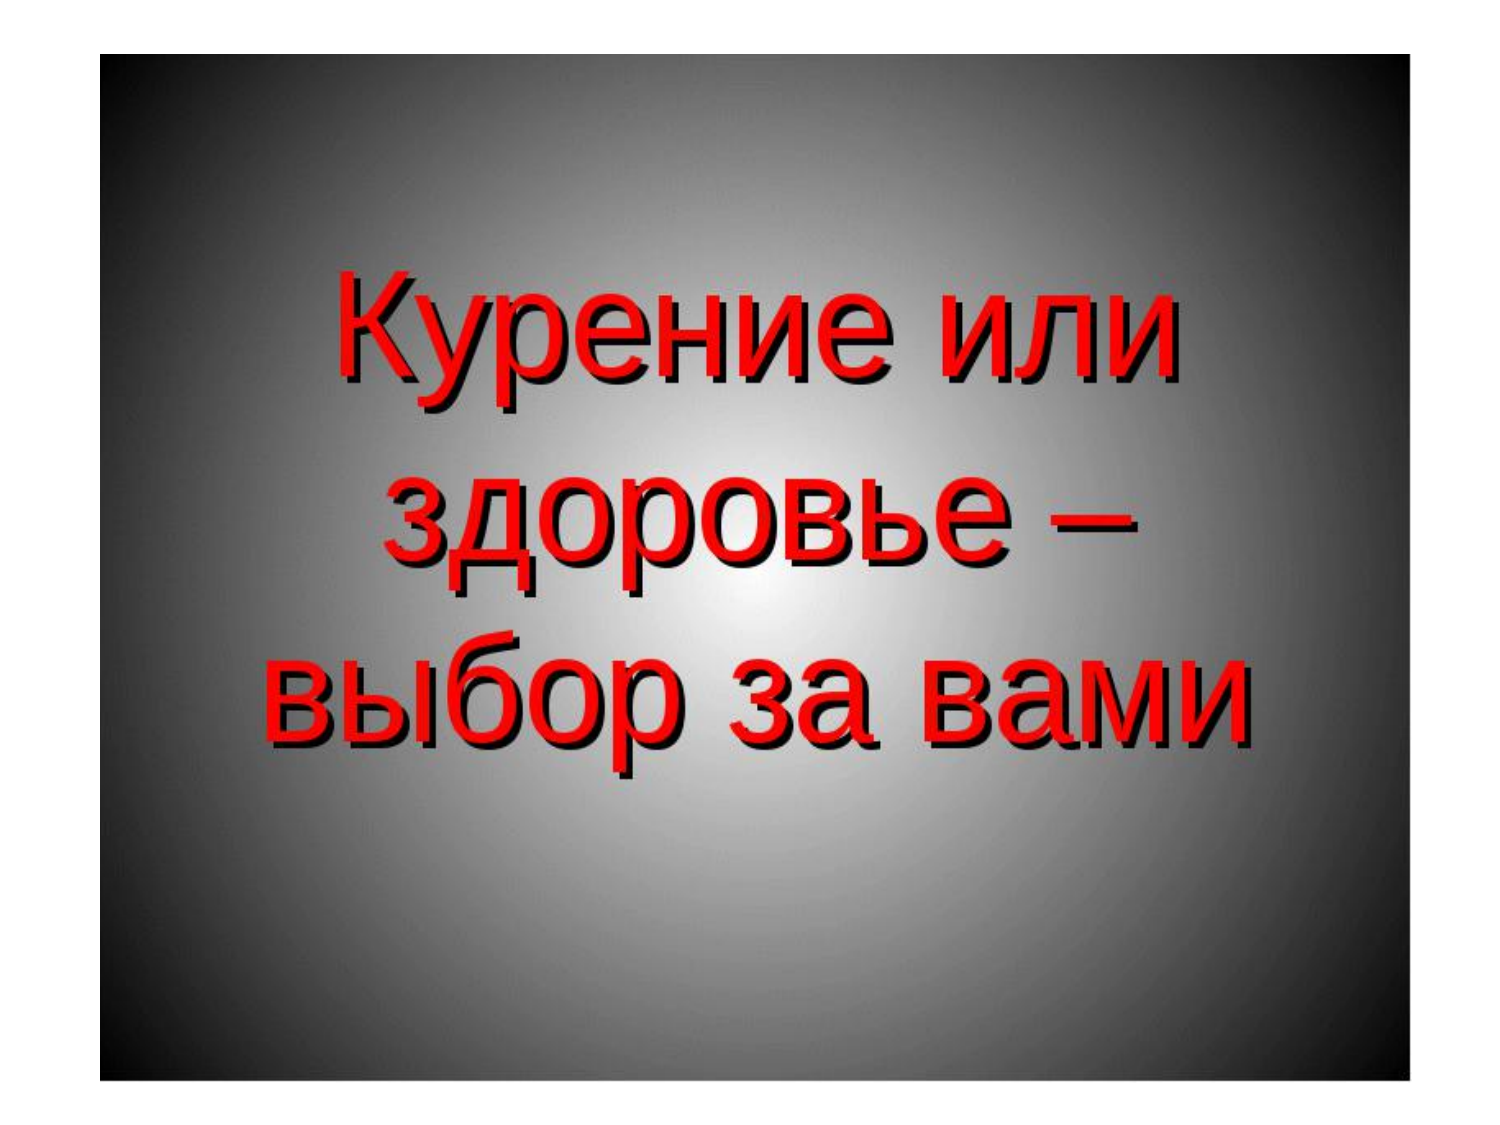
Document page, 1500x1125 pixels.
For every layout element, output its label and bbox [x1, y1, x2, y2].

list [100, 54, 1412, 1083]
